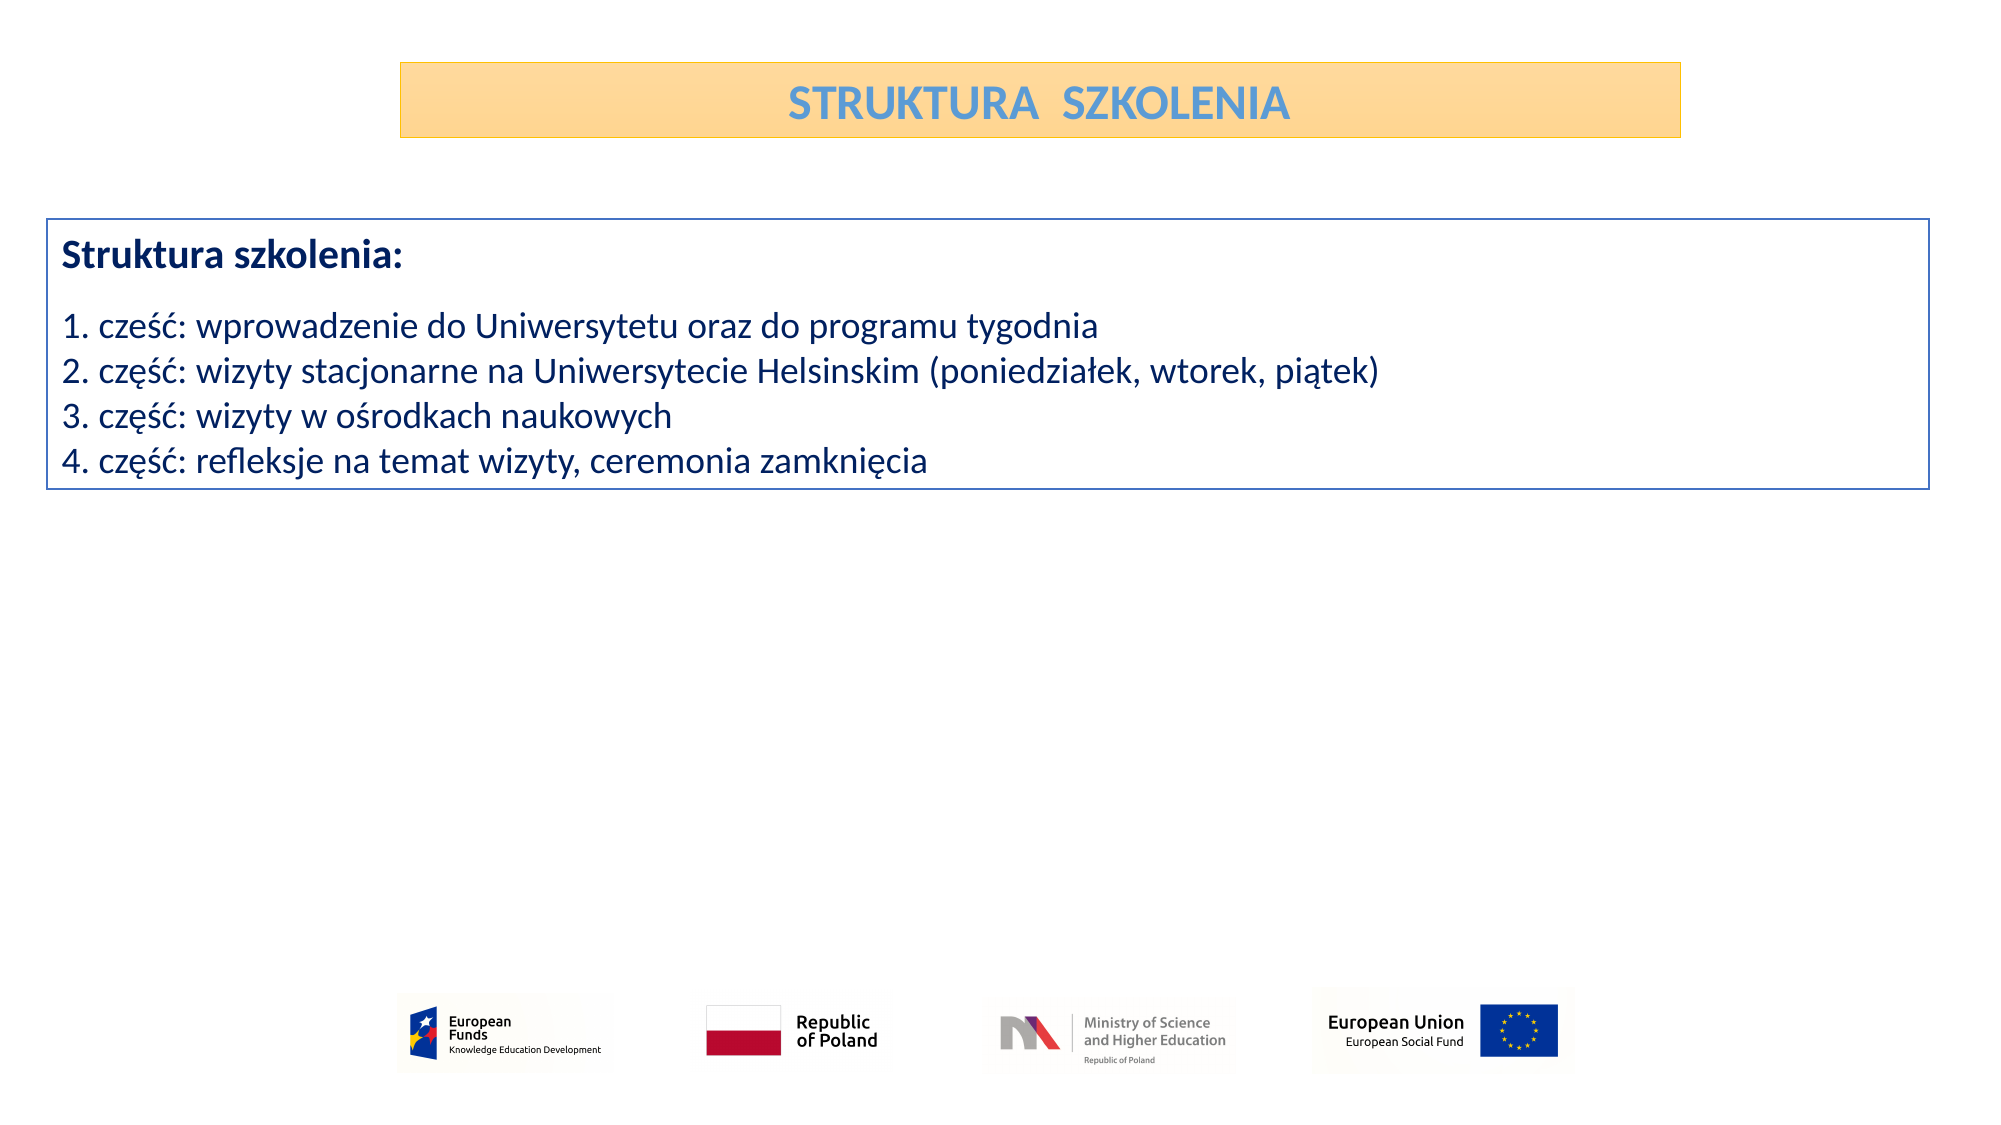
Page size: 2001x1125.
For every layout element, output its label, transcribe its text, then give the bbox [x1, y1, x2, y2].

text_box Struktura szkolenia: 1. cześć: wprowadzenie do Uniwersytetu oraz do programu tygodnia 2. część: wizyty stacjonarne na Uniwersytecie Helsinskim (poniedziałek, wtorek, piątek) 3. część: wizyty w ośrodkach naukowych 4. część: refleksje na temat wizyty, ceremonia zamknięcia [46, 218, 1930, 490]
text_box STRUKTURA SZKOLENIA [400, 62, 1681, 138]
picture [334, 987, 1605, 1074]
